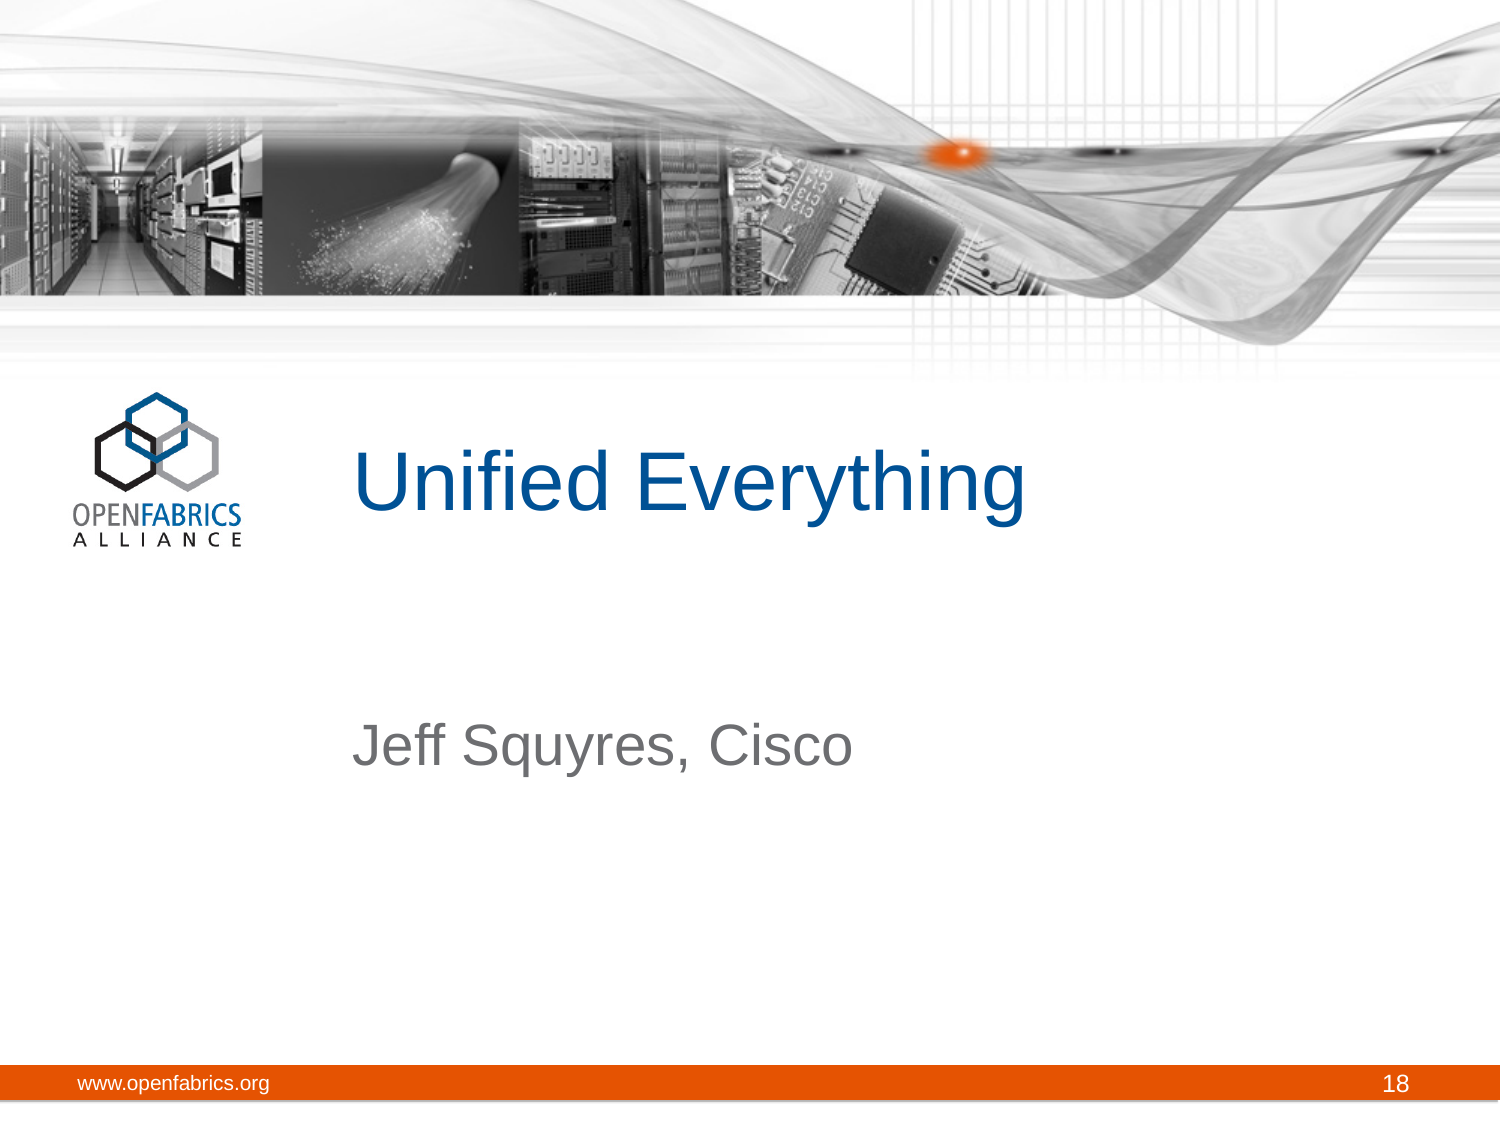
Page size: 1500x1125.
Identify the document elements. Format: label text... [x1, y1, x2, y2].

title Unified Everything [337, 349, 1463, 604]
footer www.openfabrics.org [62, 1052, 538, 1113]
subtitle Jeff Squyres, Cisco [337, 699, 1426, 876]
picture [0, 0, 1500, 569]
slide_number 18 [1074, 1052, 1425, 1113]
